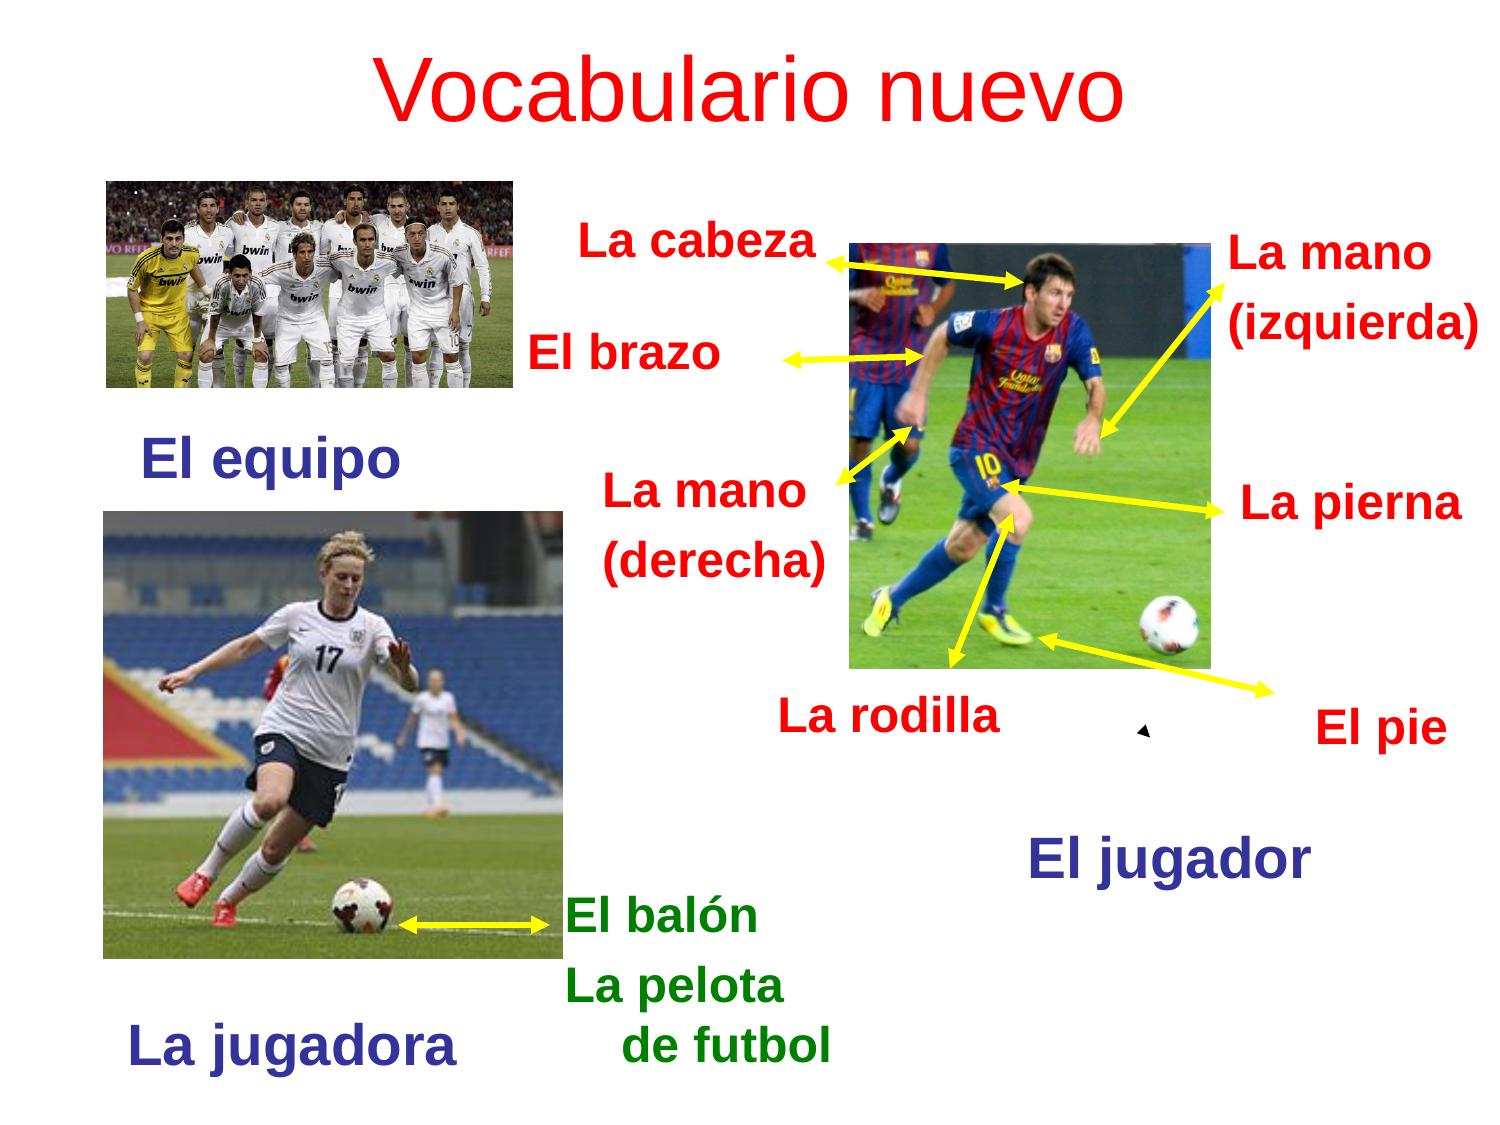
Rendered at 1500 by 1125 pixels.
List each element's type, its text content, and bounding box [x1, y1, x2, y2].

text_box El jugador [1012, 812, 1400, 913]
picture [1013, 513, 1211, 669]
text_box El pie [1299, 687, 1488, 788]
picture [105, 181, 513, 388]
text_box [1136, 724, 1151, 738]
text_box El brazo [512, 312, 813, 413]
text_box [949, 512, 1013, 669]
text_box El balón La pelota de futbol [549, 875, 850, 975]
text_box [781, 356, 925, 361]
picture [849, 243, 1211, 669]
text_box La rodilla [762, 675, 1063, 775]
title Vocabulario nuevo [75, 12, 1425, 158]
text_box La mano (izquierda) [1212, 212, 1500, 313]
text_box La pierna [1224, 462, 1500, 563]
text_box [824, 262, 1025, 283]
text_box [835, 426, 913, 486]
list El equipo [125, 412, 425, 509]
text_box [1037, 637, 1276, 694]
picture [103, 510, 563, 960]
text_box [1099, 282, 1226, 439]
text_box La cabeza [562, 200, 863, 300]
text_box La mano (derecha) [587, 450, 844, 550]
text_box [999, 485, 1226, 513]
text_box La jugadora [112, 999, 500, 1100]
